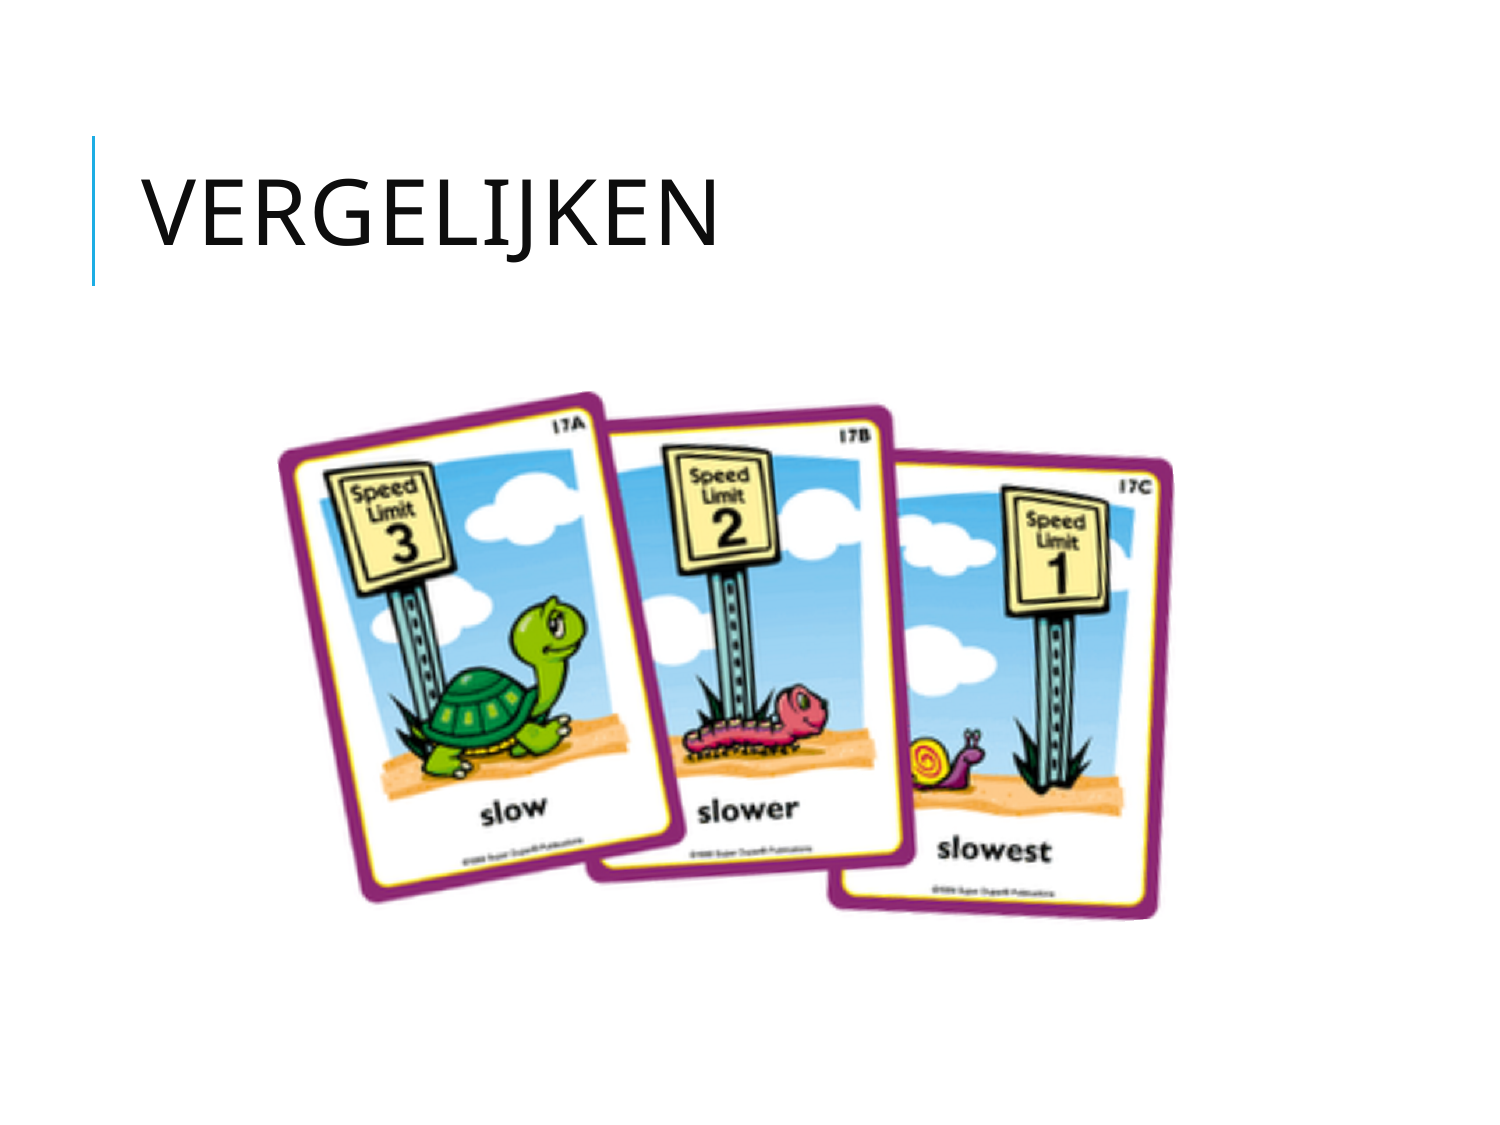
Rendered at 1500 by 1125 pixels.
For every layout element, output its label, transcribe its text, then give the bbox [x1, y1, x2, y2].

picture [275, 343, 1210, 989]
title vergelijken [126, 96, 1322, 342]
